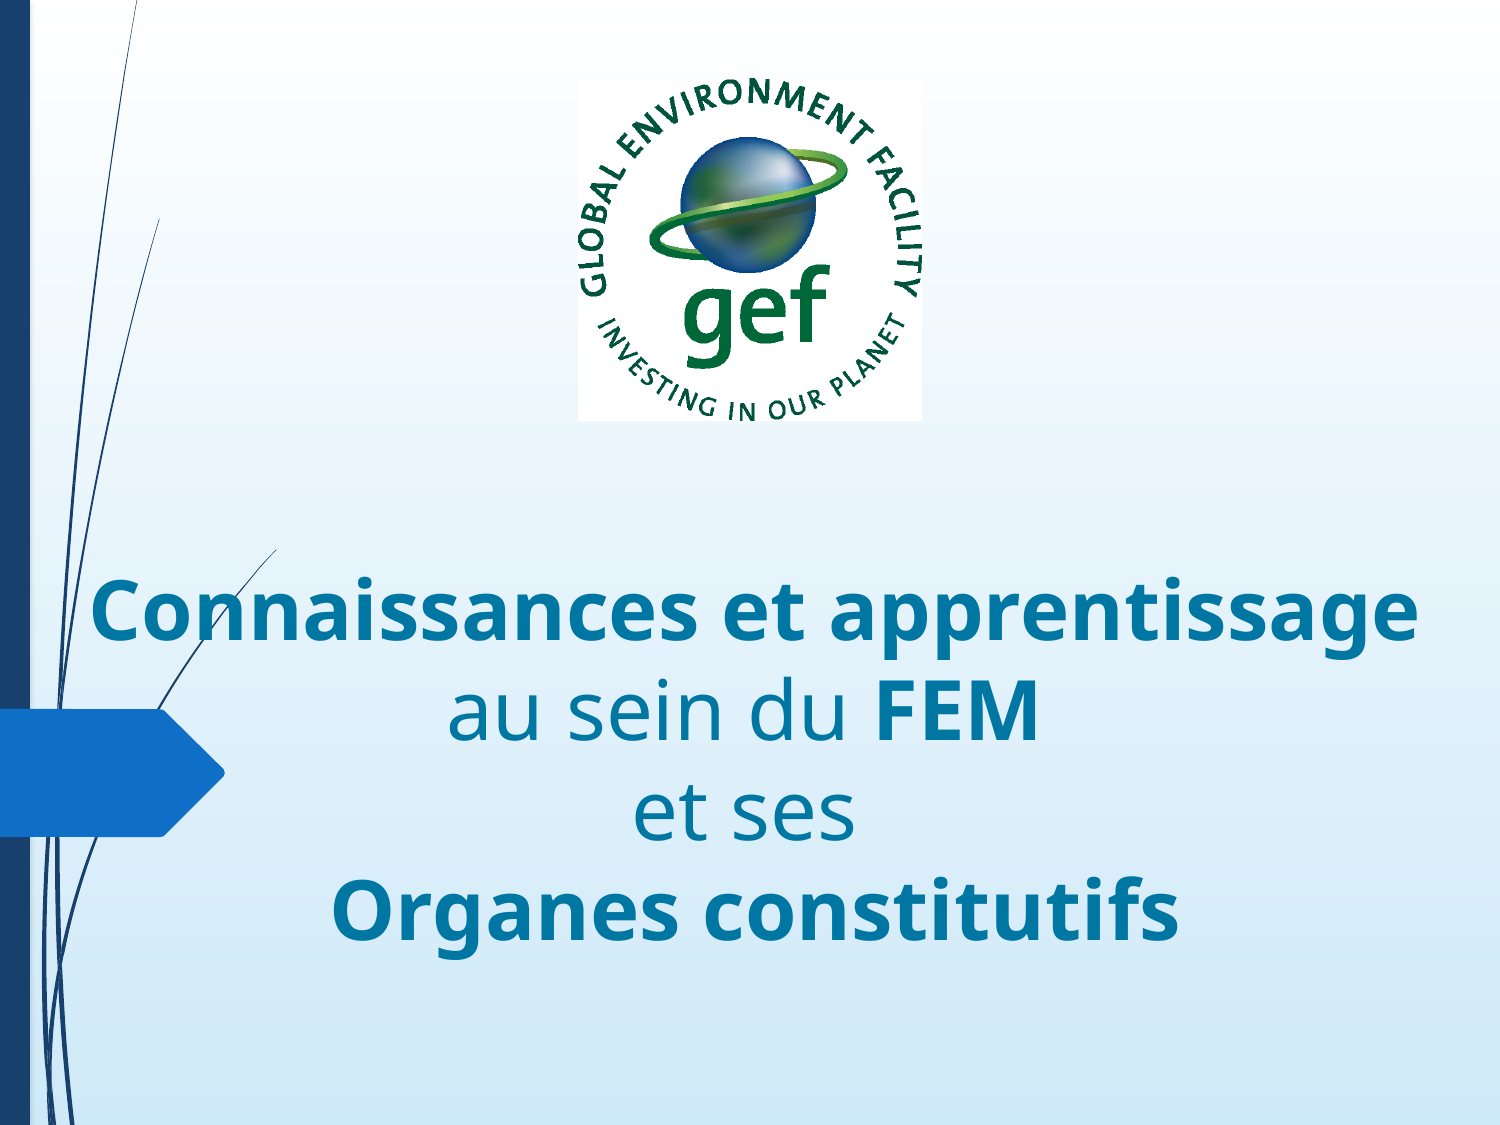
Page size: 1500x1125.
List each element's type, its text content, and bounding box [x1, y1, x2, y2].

picture [578, 78, 922, 421]
title Connaissances et apprentissage au sein du FEM et ses Organes constitutifs [61, 471, 1450, 966]
